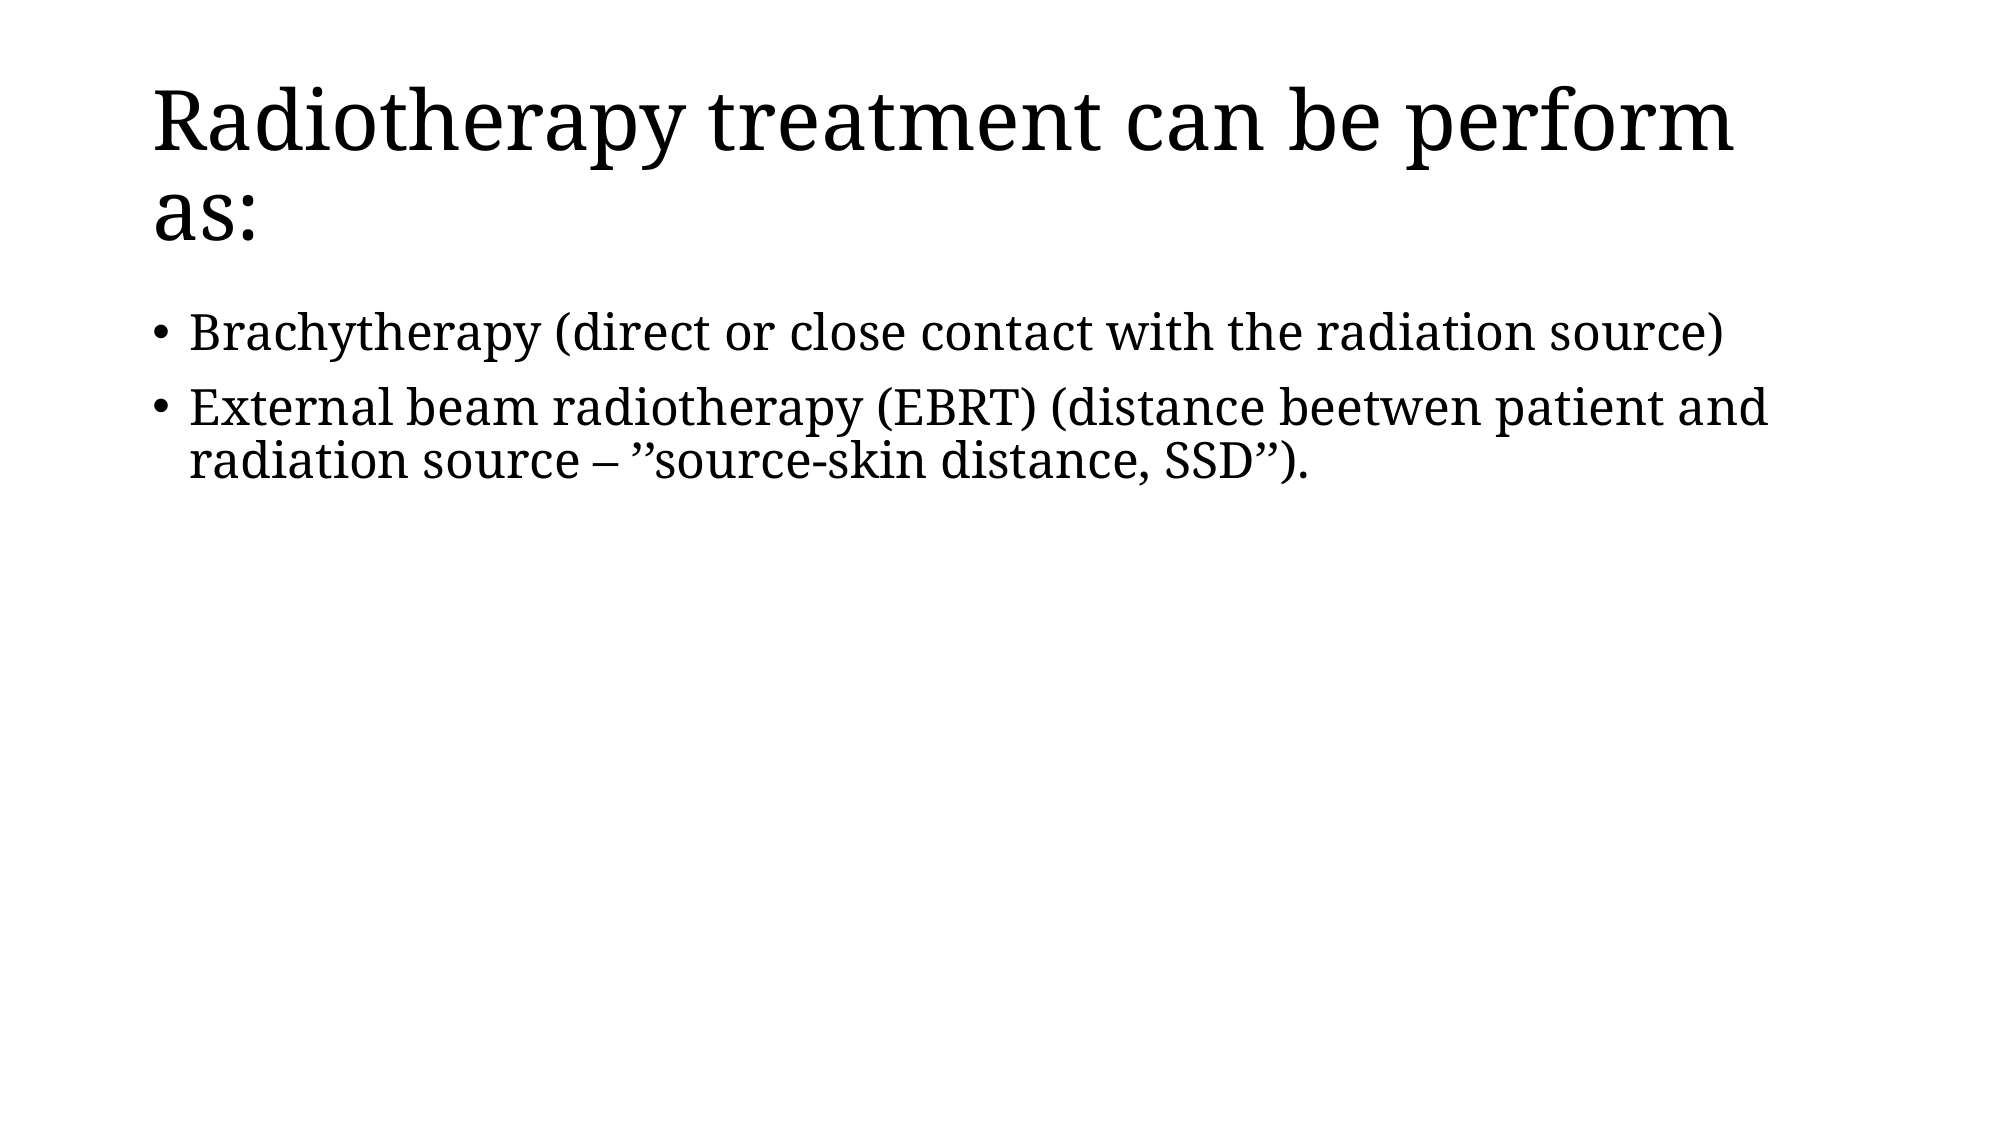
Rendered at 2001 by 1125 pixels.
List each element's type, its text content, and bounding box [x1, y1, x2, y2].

list Brachytherapy (direct or close contact with the radiation source) External beam radiotherapy (EBRT) (distance beetwen patient and radiation source – ’’source-skin distance, SSD’’). [137, 299, 1863, 1014]
title Radiotherapy treatment can be perform as: [137, 59, 1863, 278]
